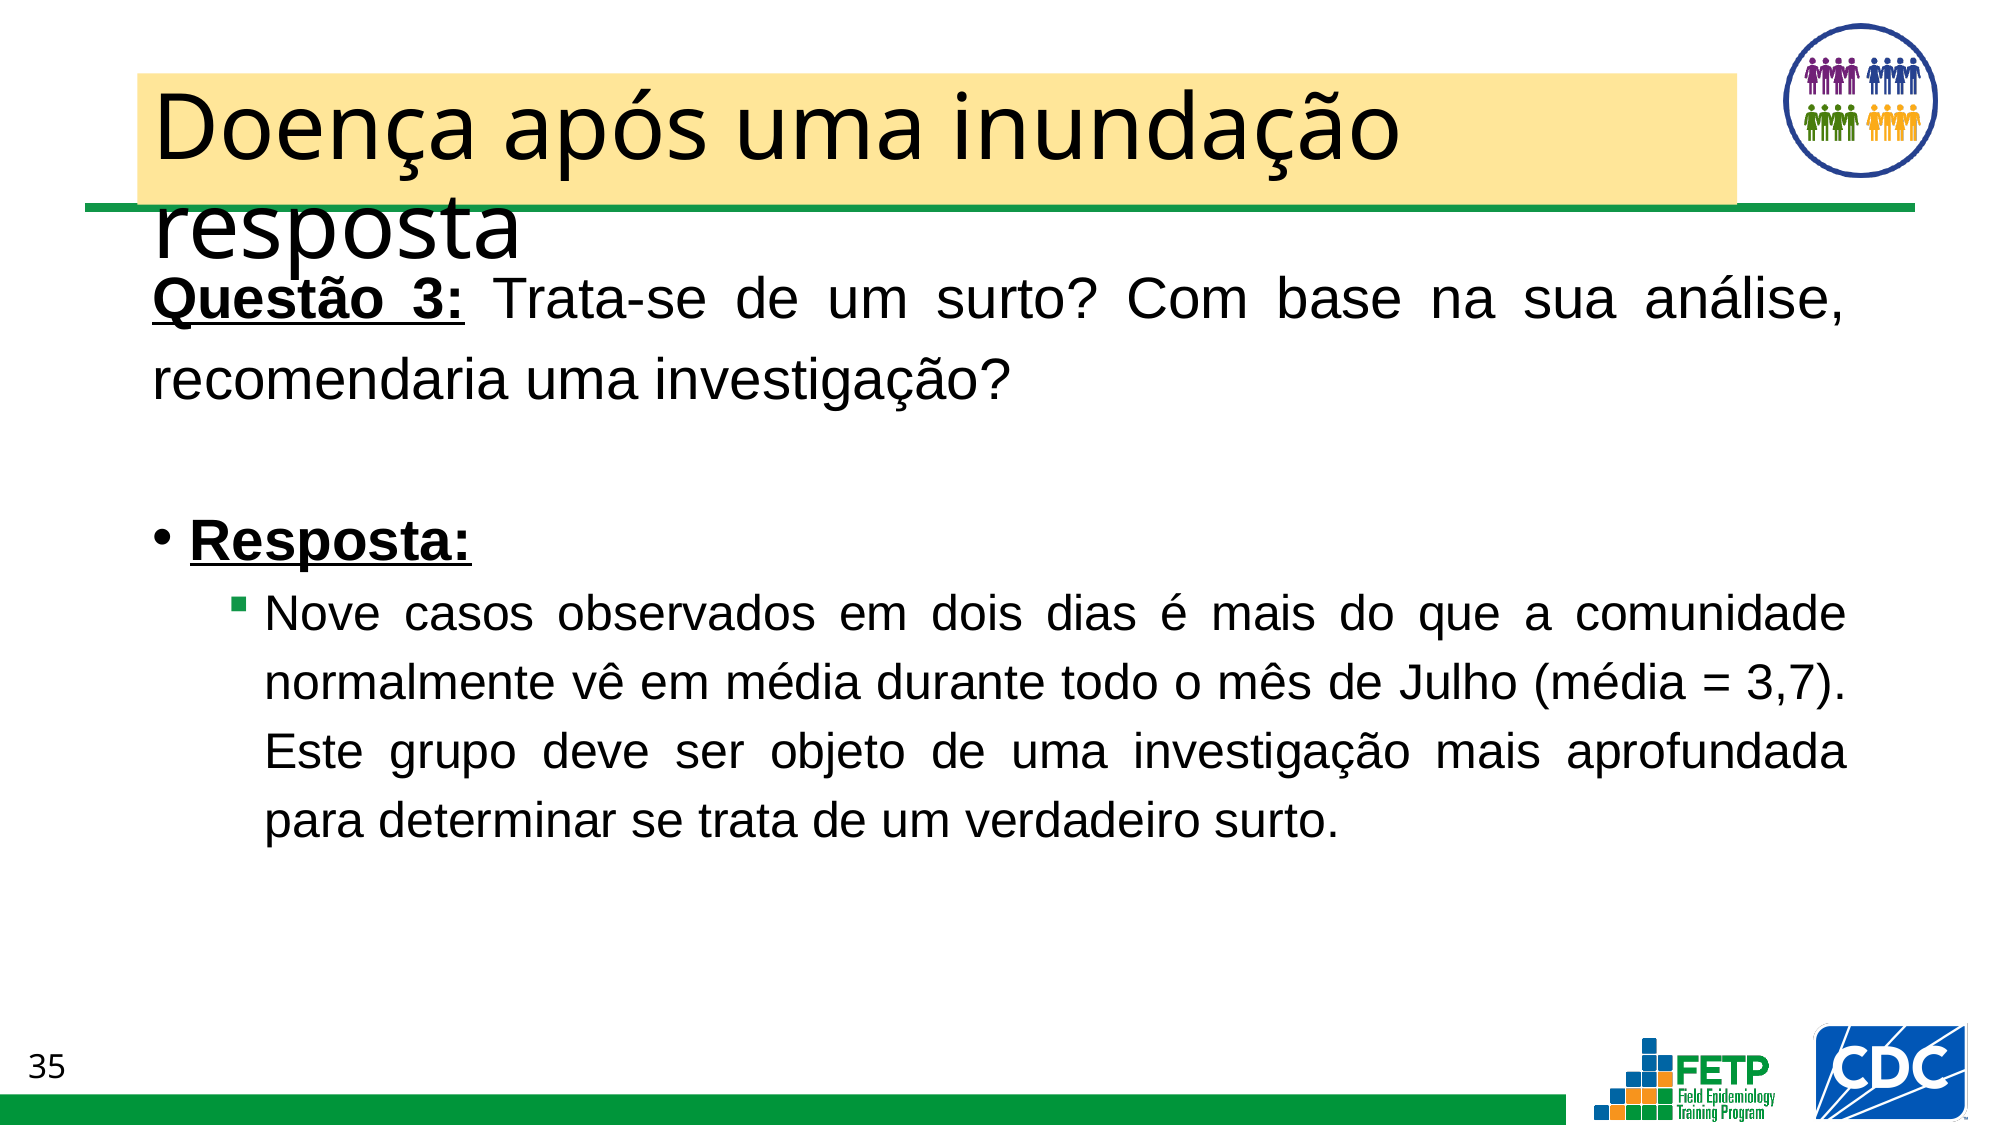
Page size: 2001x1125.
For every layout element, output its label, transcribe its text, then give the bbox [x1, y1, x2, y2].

picture [1594, 1038, 1775, 1122]
list Questão 3: Trata-se de um surto? Com base na sua análise, recomendaria uma investigação? Resposta: Nove casos observados em dois dias é mais do que a comunidade normalmente vê em média durante todo o mês de Julho (média = 3,7). Este grupo deve ser objeto de uma investigação mais aprofundada para determinar se trata de um verdadeiro surto. [137, 242, 1863, 1004]
picture [1783, 23, 1938, 178]
picture [1813, 1023, 1968, 1122]
title Doença após uma inundação resposta [137, 73, 1738, 205]
